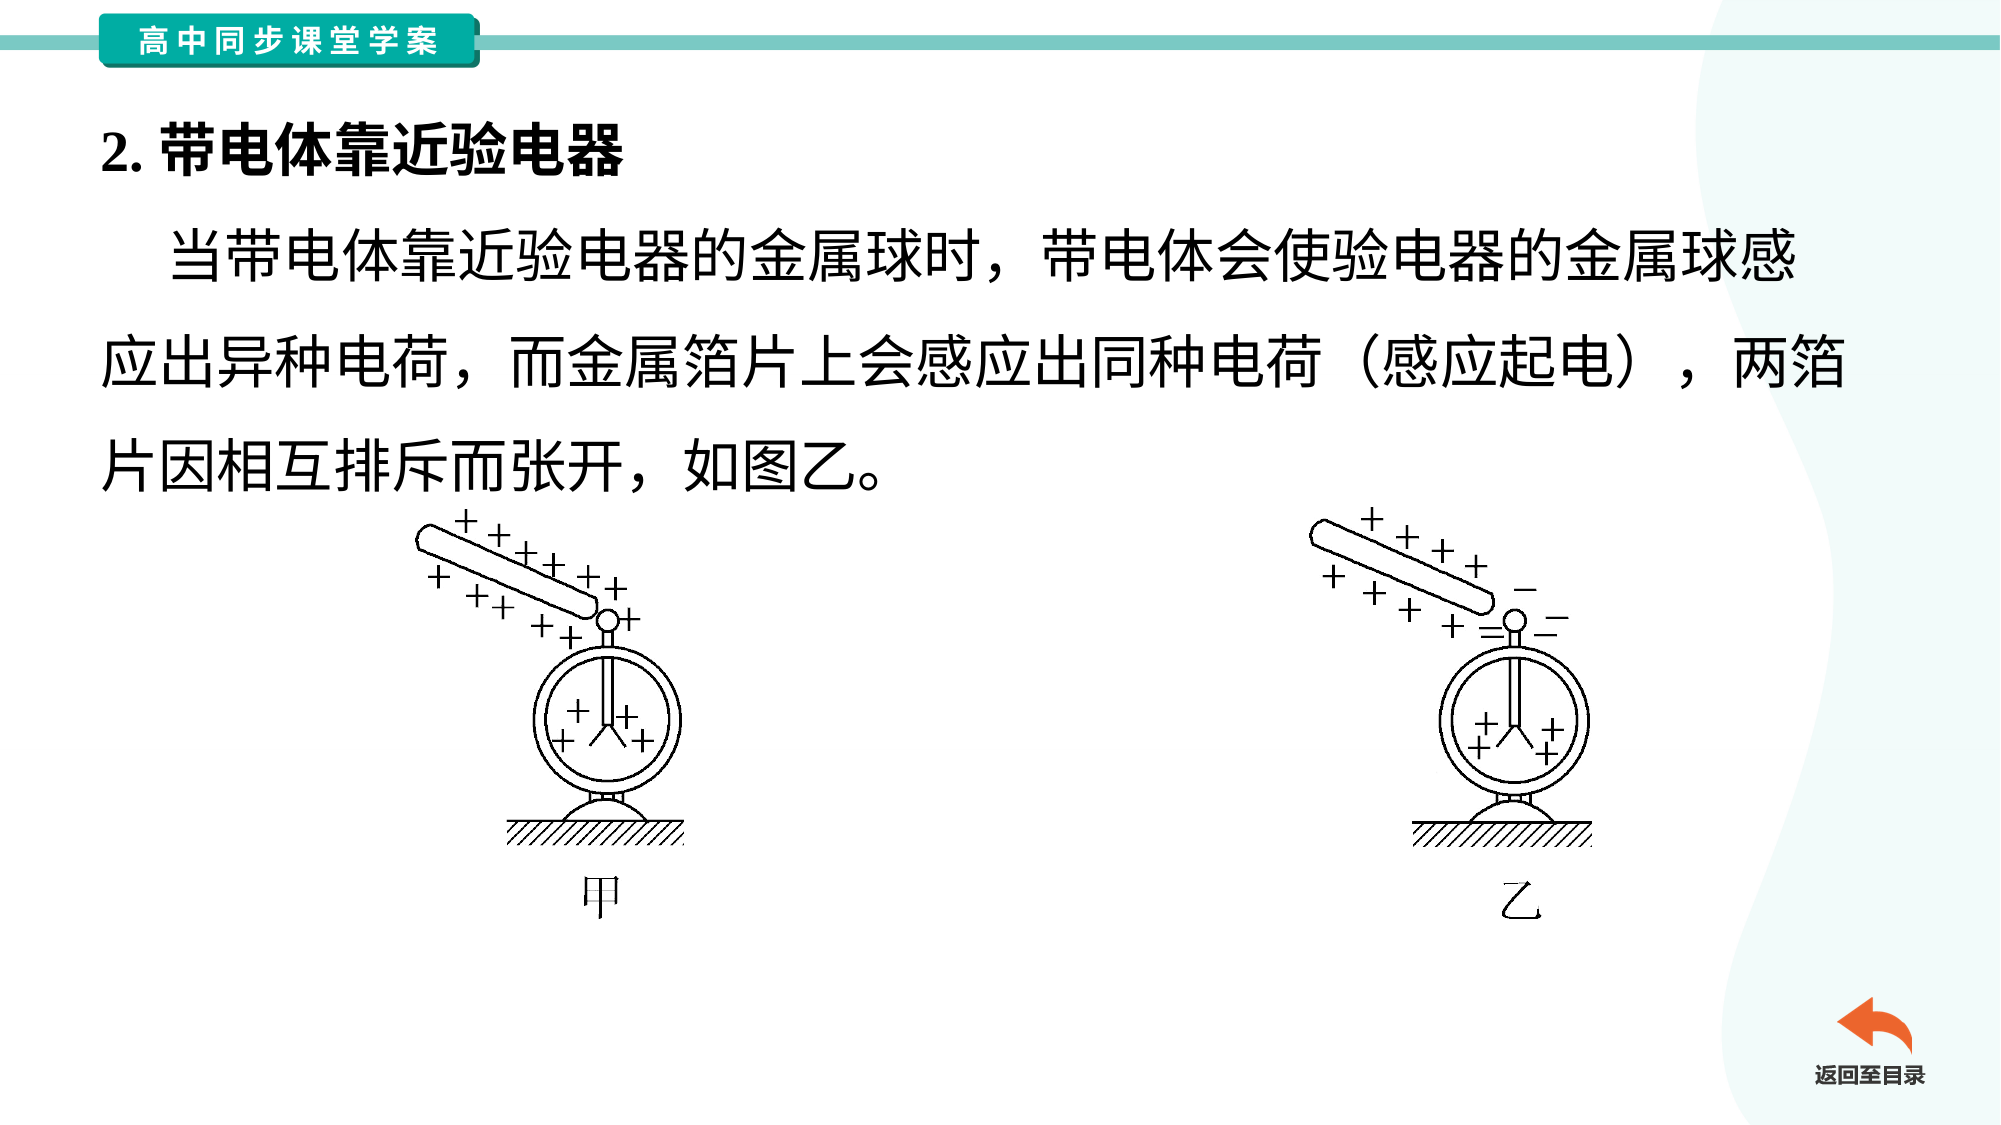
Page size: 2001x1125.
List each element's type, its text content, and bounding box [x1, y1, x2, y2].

text_box 2.带电体靠近验电器 当带电体靠近验电器的金属球时，带电体会使验电器的金属球感 应出异种电荷，而金属箔片上会感应出同种电荷（感应起电），两箔 片因相互排斥而张开，如图乙。 [100, 76, 1899, 489]
picture [0, 0, 2000, 1125]
